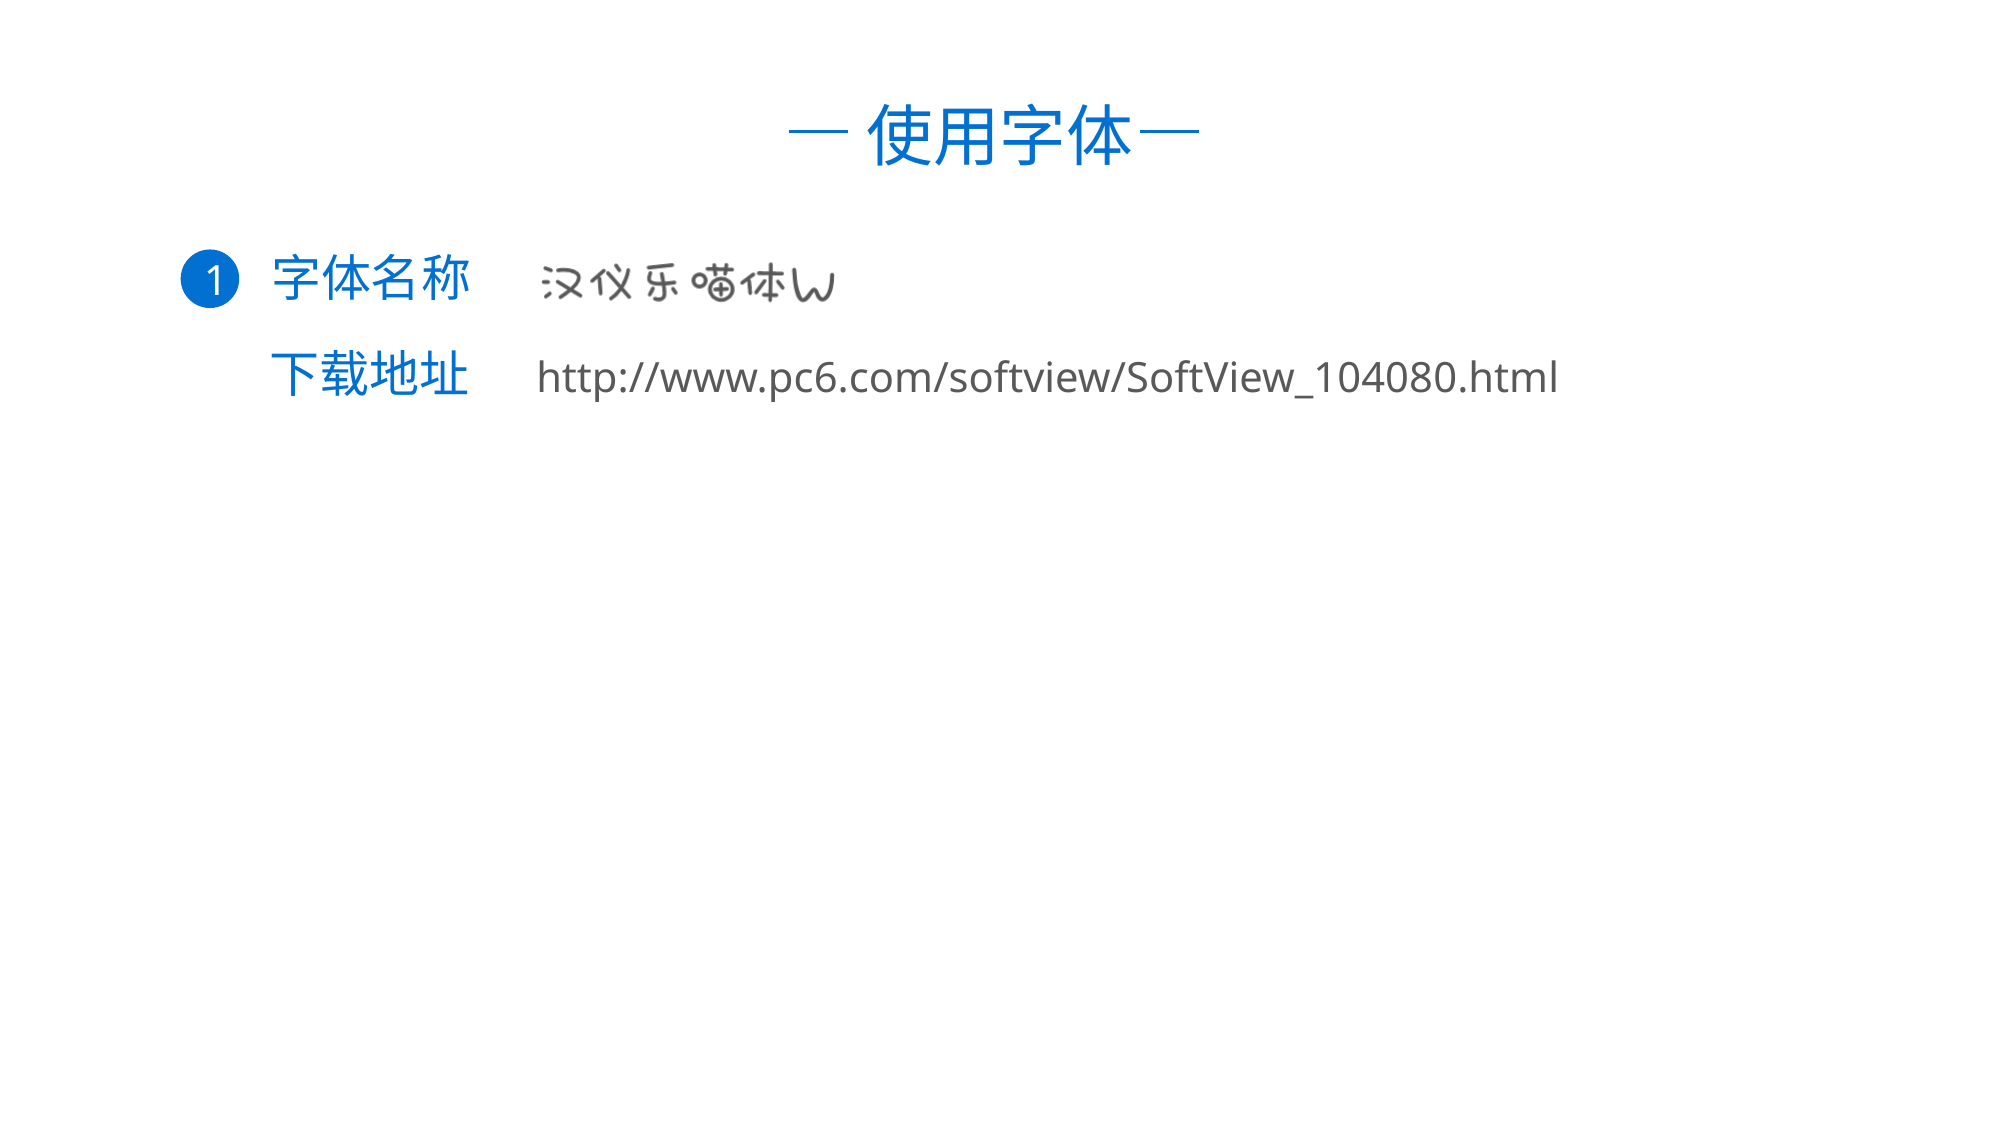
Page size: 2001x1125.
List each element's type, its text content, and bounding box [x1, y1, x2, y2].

text_box 字体名称 [256, 239, 522, 315]
text_box 使用字体 [830, 70, 1170, 182]
text_box http://www.pc6.com/softview/SoftView_104080.html [521, 343, 1636, 409]
picture [507, 240, 870, 347]
text_box 1 [179, 248, 241, 310]
text_box 下载地址 [254, 334, 491, 410]
